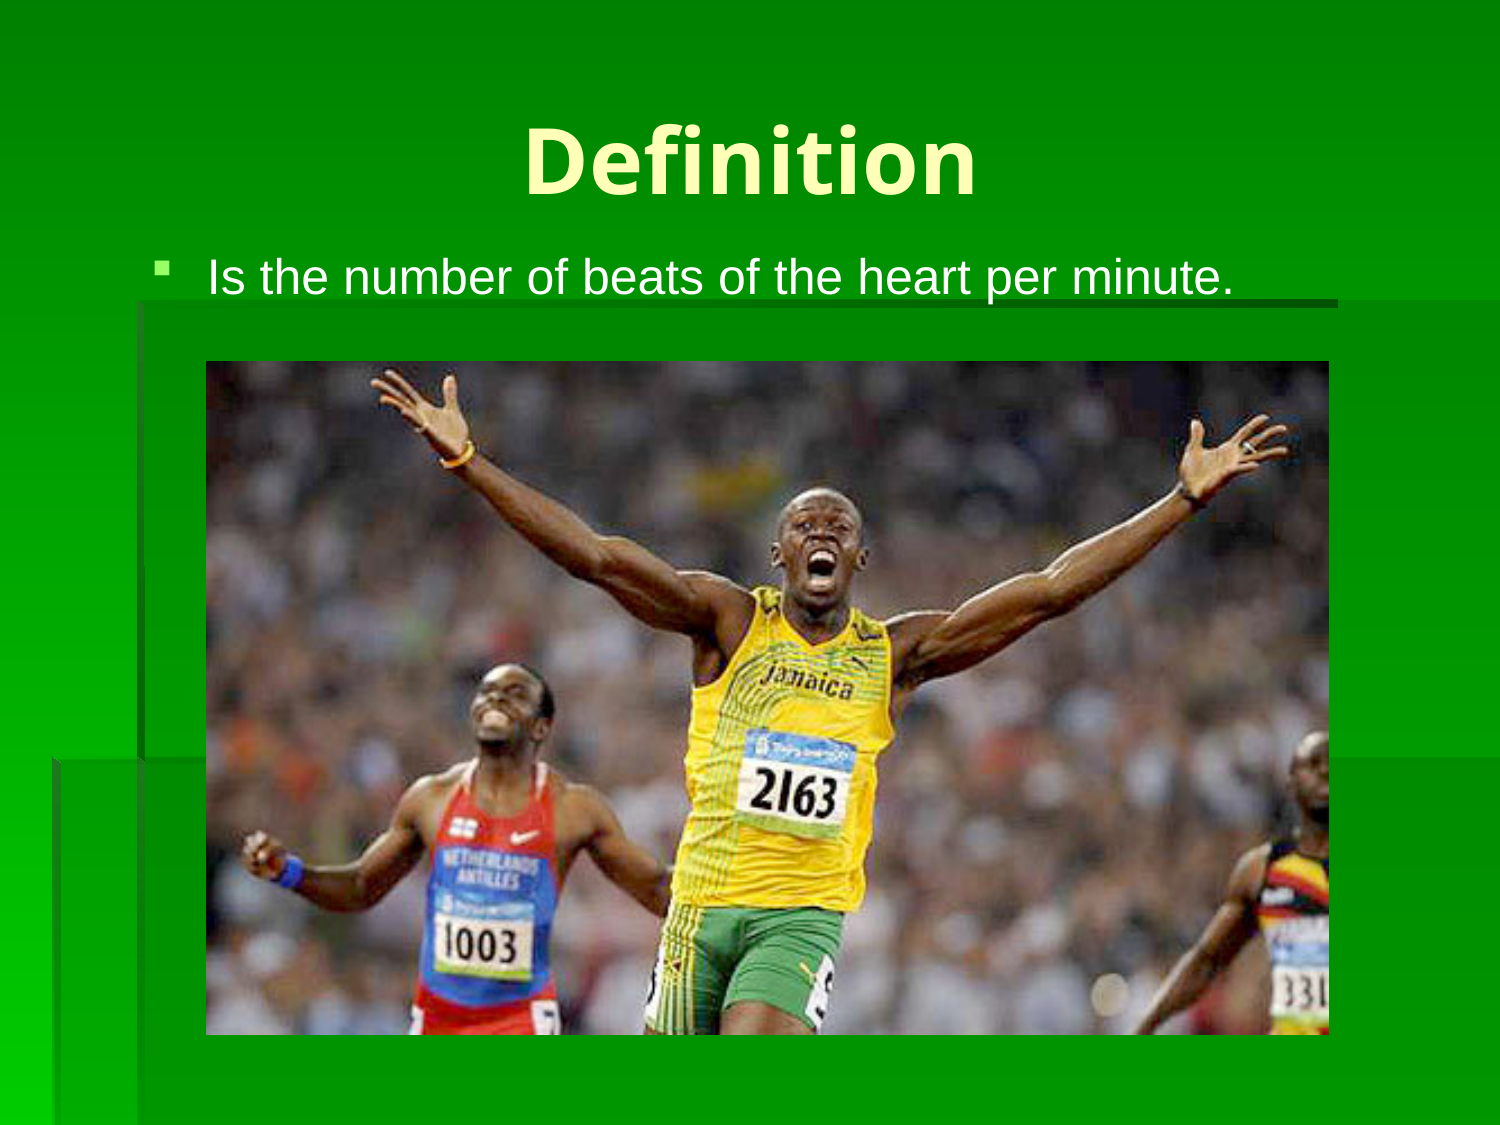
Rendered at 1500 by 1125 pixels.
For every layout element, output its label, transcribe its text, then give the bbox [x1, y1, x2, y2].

picture [206, 361, 1329, 1036]
list Is the number of beats of the heart per minute. [135, 243, 1387, 364]
title Definition [74, 39, 1451, 276]
